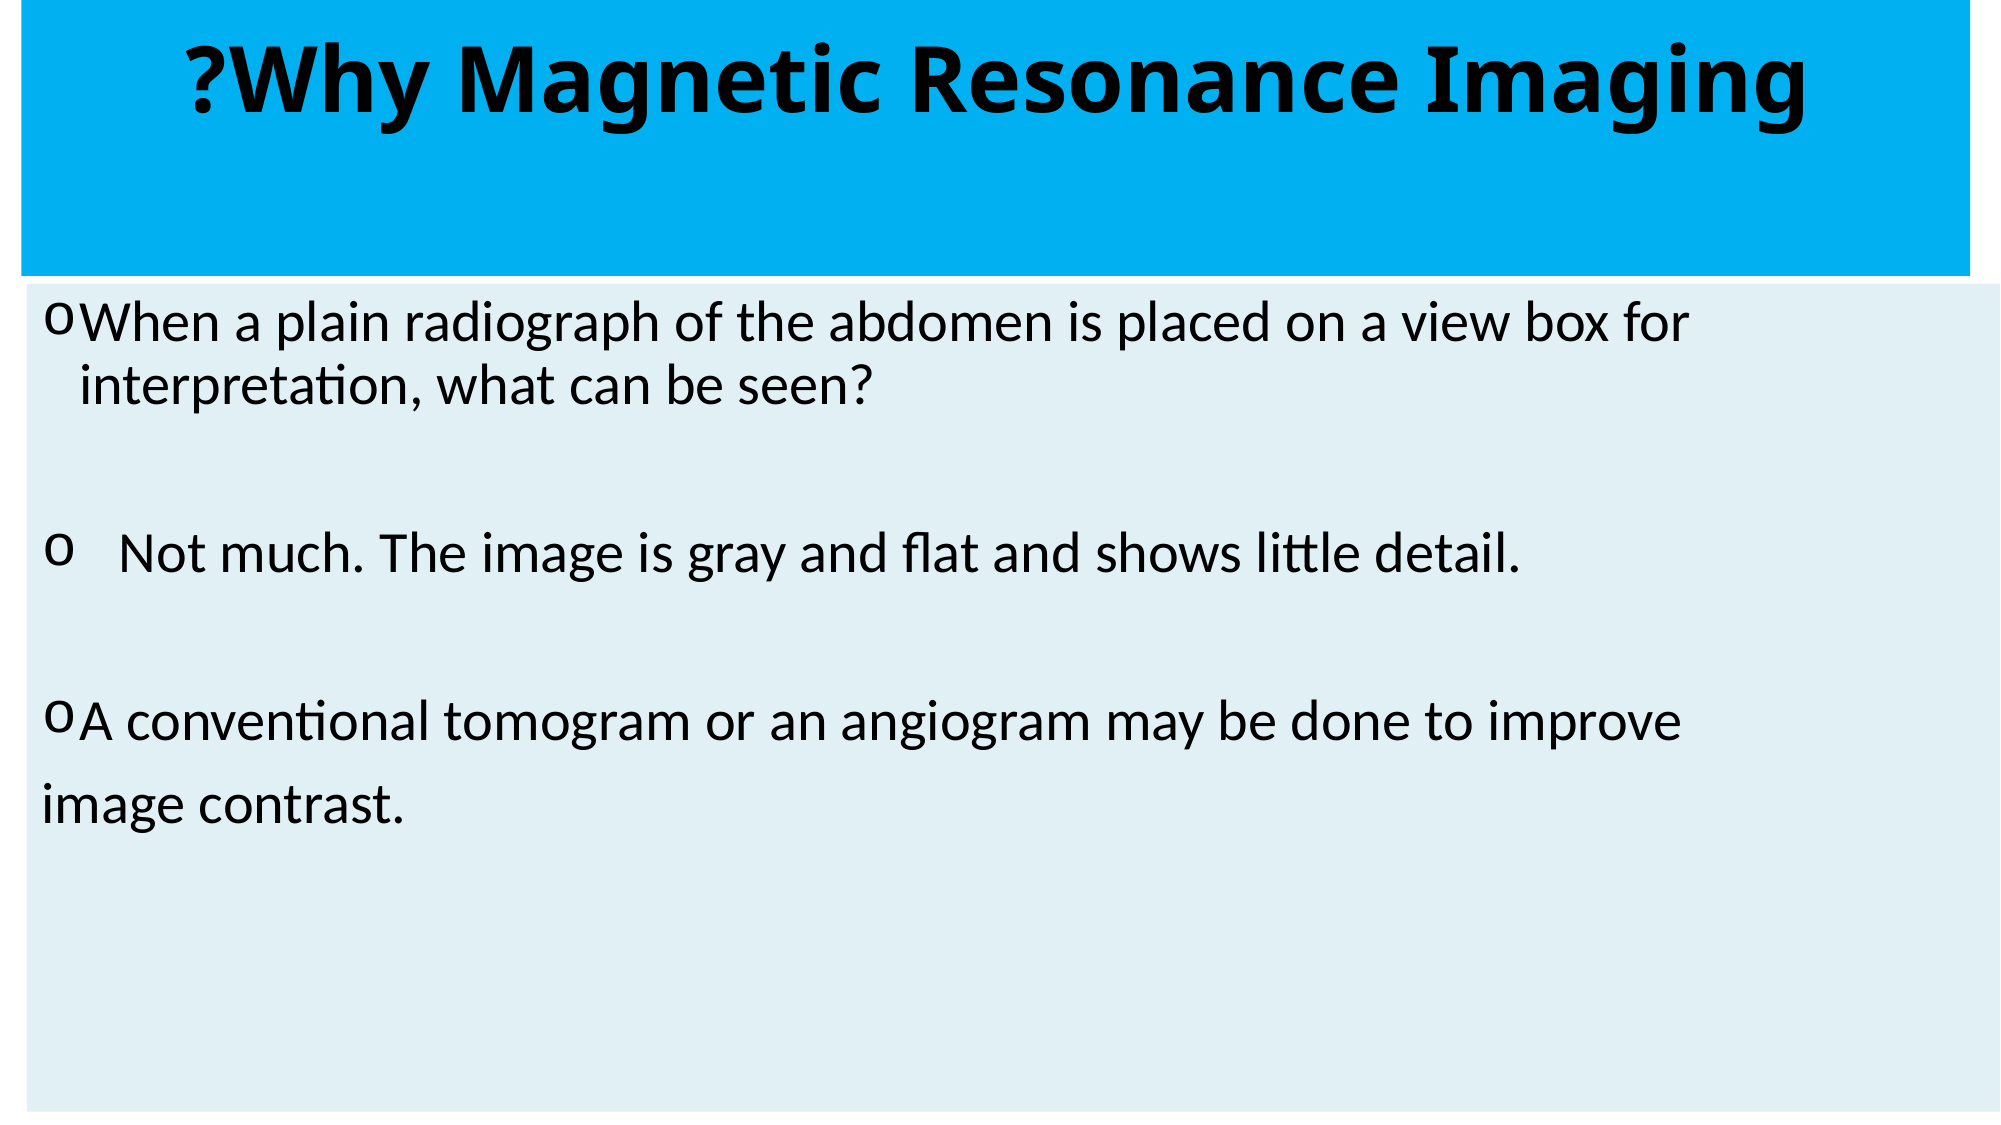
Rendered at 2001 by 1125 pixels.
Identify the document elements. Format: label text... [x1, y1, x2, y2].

list When a plain radiograph of the abdomen is placed on a view box for interpretation, what can be seen? Not much. The image is gray and flat and shows little detail. A conventional tomogram or an angiogram may be done to improve image contrast. [26, 283, 2000, 1112]
title Why Magnetic Resonance Imaging? [21, 0, 1971, 276]
